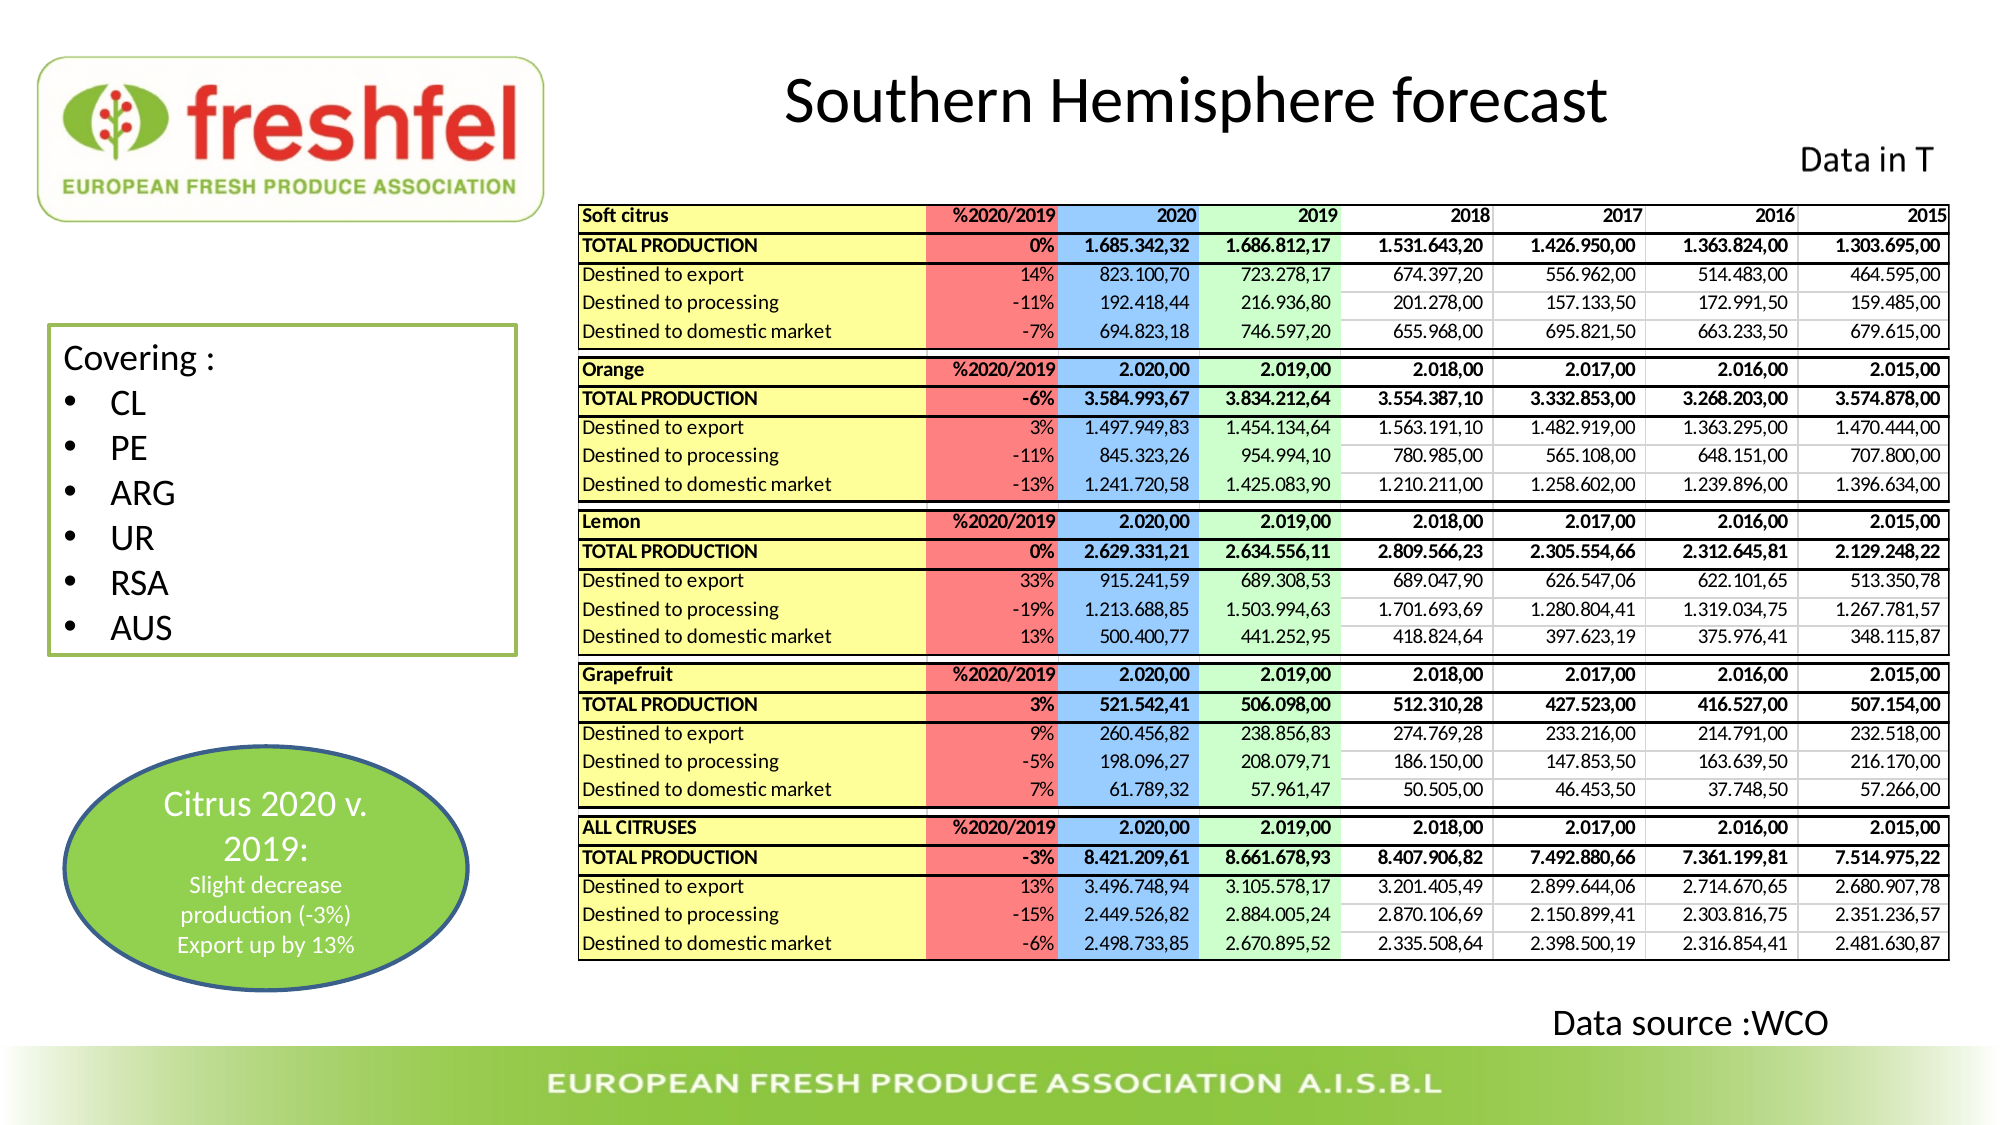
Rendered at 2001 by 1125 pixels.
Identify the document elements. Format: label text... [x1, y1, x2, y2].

text_box Citrus 2020 v. 2019: Slight decrease production (-3%) Export up by 13% [62, 744, 470, 993]
title Southern Hemisphere forecast [499, 0, 1911, 205]
text_box Data source :WCO [1537, 990, 1910, 1051]
picture [0, 1046, 2000, 1125]
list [577, 204, 1952, 963]
picture [35, 55, 545, 223]
text_box Covering : CL PE ARG UR RSA AUS [47, 323, 518, 657]
picture [1775, 123, 1973, 205]
